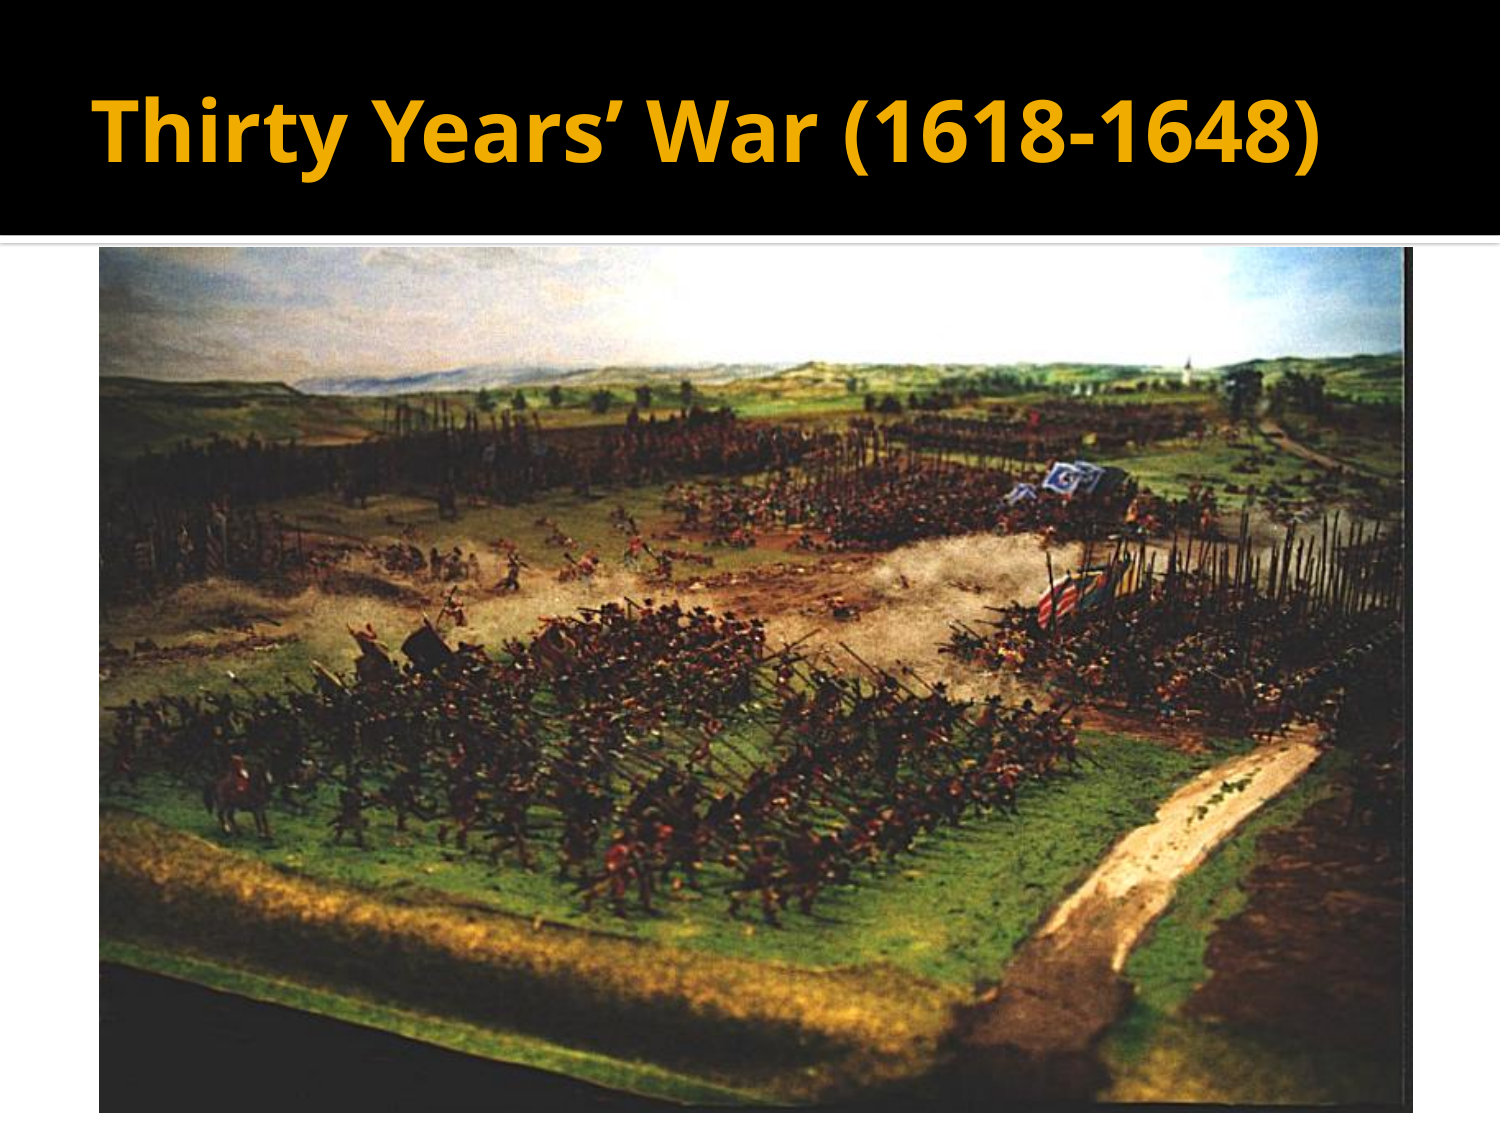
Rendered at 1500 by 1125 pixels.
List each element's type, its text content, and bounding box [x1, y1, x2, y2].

list Causes: Calvinists in Germany wanted tolerance Peace of Augsburg was only a temporary solution Religious wars in areas around Holy Roman Empire (i.e. Germany) [75, 224, 1400, 984]
title Thirty Years’ War (1618-1648) [75, 25, 1425, 231]
picture [99, 247, 1413, 1113]
